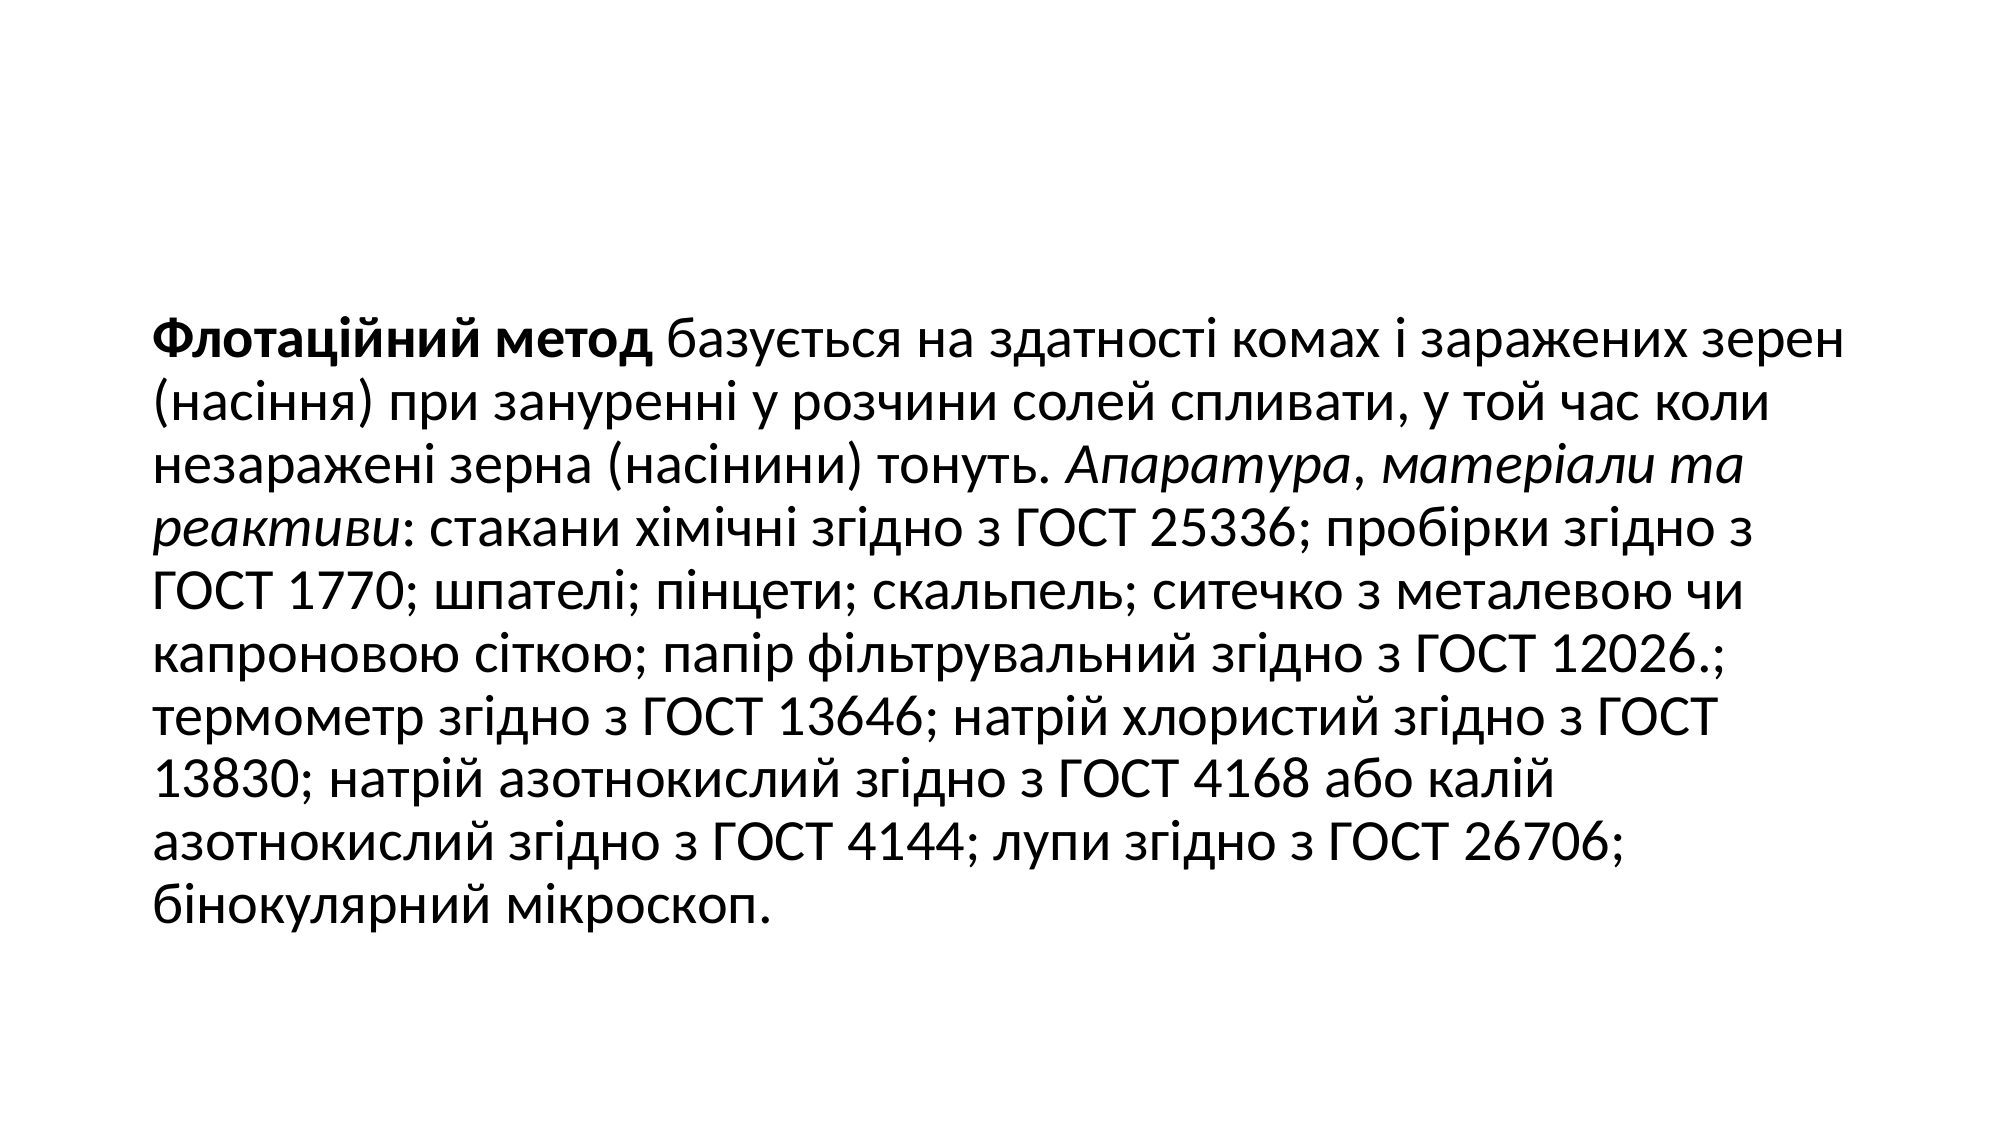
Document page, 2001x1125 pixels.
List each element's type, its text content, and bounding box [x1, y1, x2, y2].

list Флотаційний метод базується на здатності комах і заражених зерен (насіння) при зануренні у розчини солей спливати, у той час коли незаражені зерна (насінини) тонуть. Апаратура, матеріали та реактиви: стакани хімічні згідно з ГОСТ 25336; пробірки згідно з ГОСТ 1770; шпателі; пінцети; скальпель; ситечко з металевою чи капроновою сіткою; папір фільтрувальний згідно з ГОСТ 12026.; термометр згідно з ГОСТ 13646; натрій хлористий згідно з ГОСТ 13830; натрій азотнокислий згідно з ГОСТ 4168 або калій азотнокислий згідно з ГОСТ 4144; лупи згідно з ГОСТ 26706; бінокулярний мікроскоп. [137, 299, 1863, 1014]
